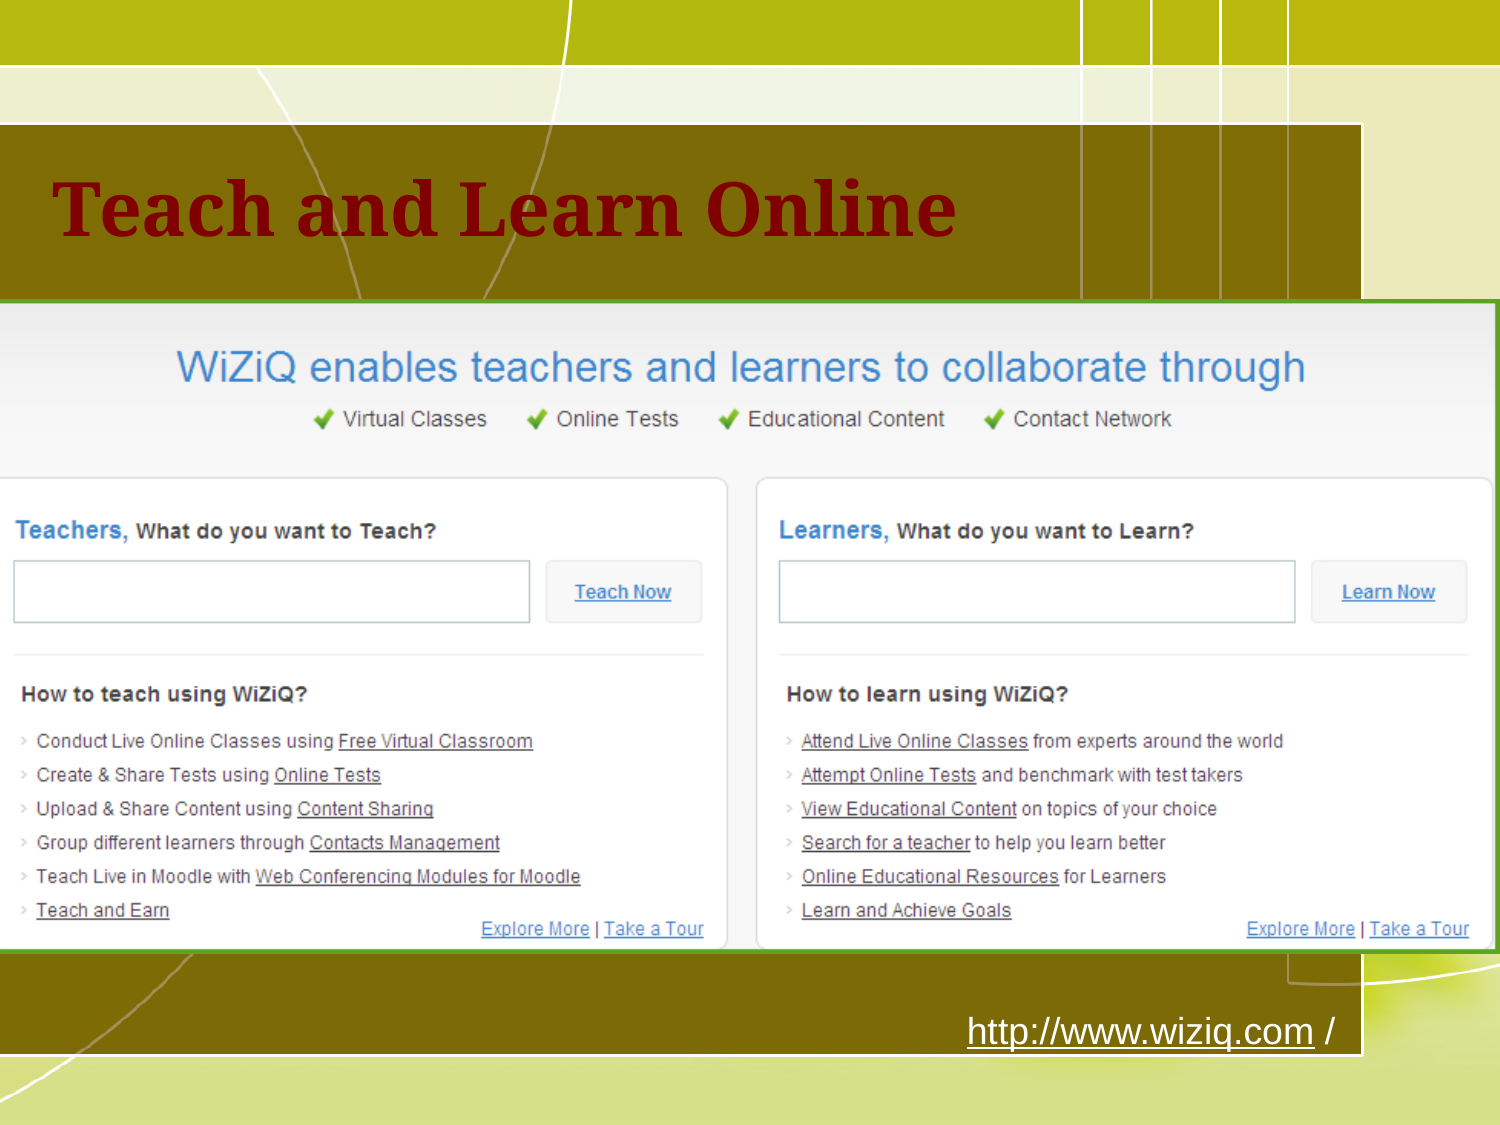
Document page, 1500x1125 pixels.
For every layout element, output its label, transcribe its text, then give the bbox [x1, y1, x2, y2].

title Teach and Learn Online [37, 137, 1051, 276]
text_box http://www.wiziq.com / [952, 999, 1351, 1060]
picture [0, 0, 1500, 1125]
